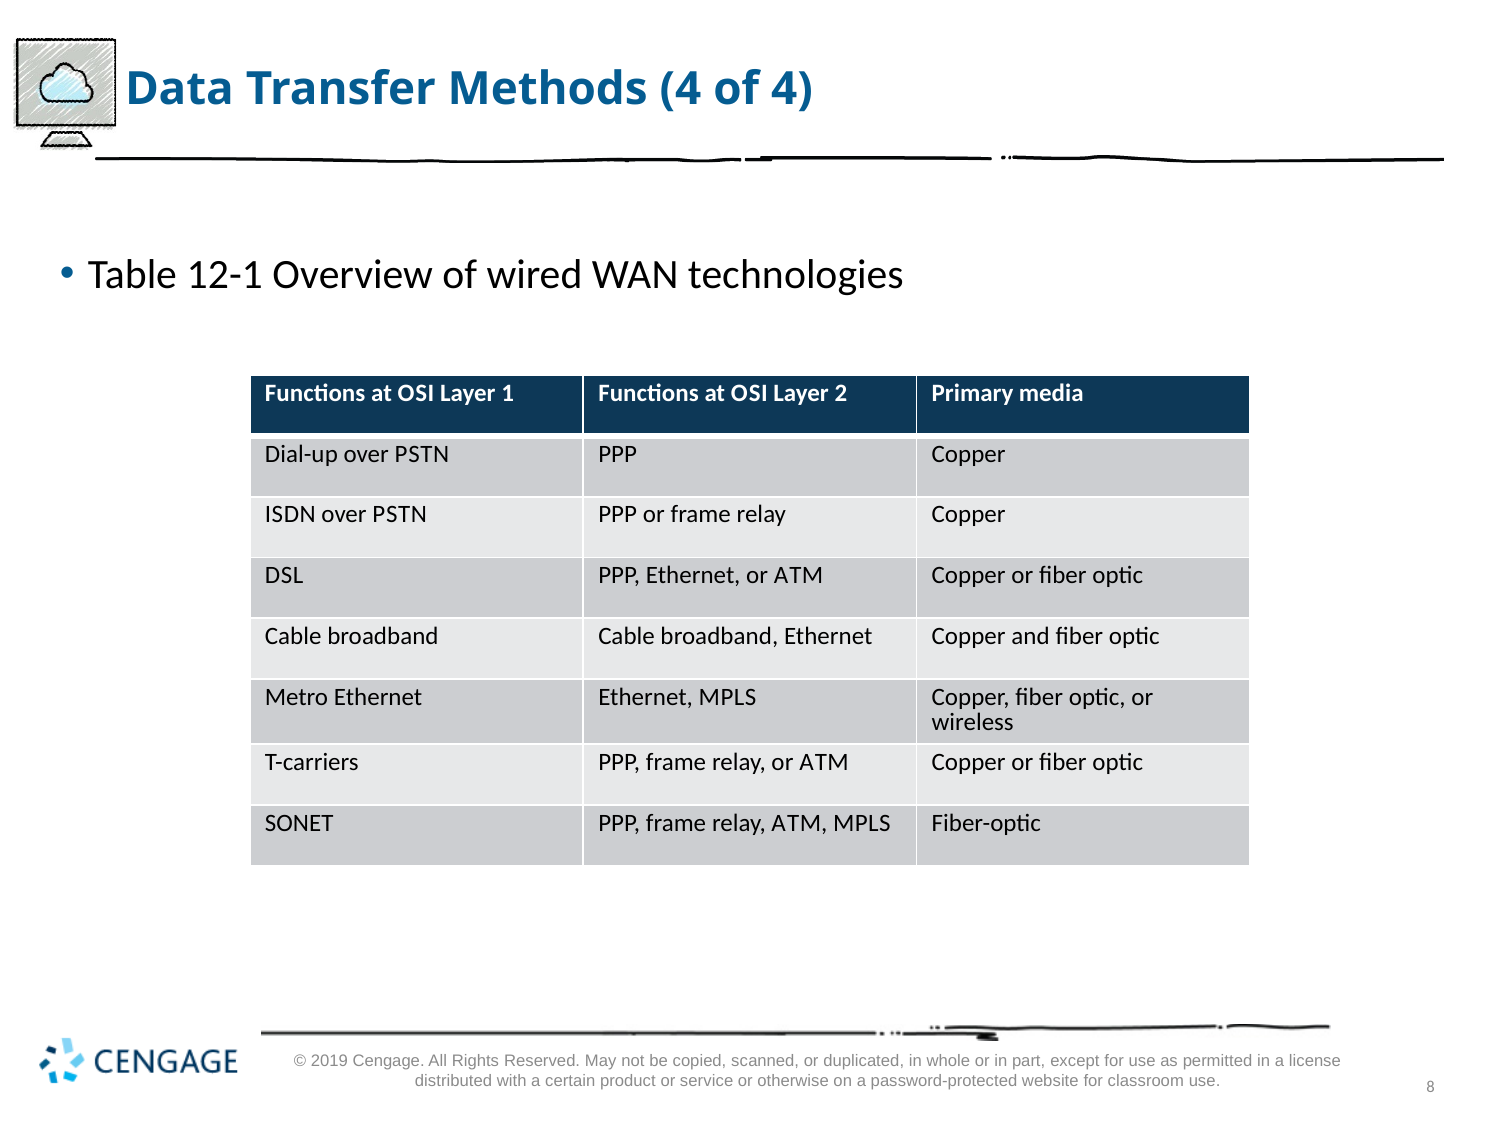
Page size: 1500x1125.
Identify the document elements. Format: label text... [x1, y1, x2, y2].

table_header Primary media [917, 376, 1249, 433]
table_cell T-carriers [251, 745, 582, 804]
table_cell PPP, Ethernet, or A T M [584, 558, 916, 617]
list Table 12-1 Overview of wired WAN technologies [59, 252, 1063, 298]
title Data Transfer Methods (4 of 4) [125, 66, 1442, 116]
table_cell Cable broadband, Ethernet [584, 619, 916, 678]
table_cell Dial-up over P S T N [251, 439, 582, 496]
table_header Functions at O S I Layer 2 [584, 376, 916, 433]
table_cell PPP, frame relay, or A T M [584, 745, 916, 804]
table_cell Metro Ethernet [251, 680, 582, 743]
table_cell Copper [917, 498, 1249, 557]
table_cell Copper and fiber optic [917, 619, 1249, 678]
table_cell D S L [251, 558, 582, 617]
table_cell Fiber-optic [917, 806, 1249, 865]
table_cell Copper or fiber optic [917, 558, 1249, 617]
table_cell Ethernet, M P L S [584, 680, 916, 743]
picture [261, 1024, 1331, 1041]
picture [95, 155, 1444, 163]
picture [13, 36, 117, 151]
footer © 2019 Cengage. All Rights Reserved. May not be copied, scanned, or duplicated, in whole or in part, except for use as permitted in a license distributed with a certain product or service or otherwise on a password-protected website for classroom use. [262, 1050, 1375, 1091]
table_cell PPP or frame relay [584, 498, 916, 557]
table_header Functions at O S I Layer 1 [251, 376, 582, 433]
picture [19, 1024, 250, 1096]
table_cell Copper [917, 439, 1249, 496]
table_cell PPP, frame relay, A T M, M P L S [584, 806, 916, 865]
table_cell I S D N over P S T N [251, 498, 582, 557]
table_cell SONET [251, 806, 582, 865]
table_cell Copper or fiber optic [917, 745, 1249, 804]
table_cell PPP [584, 439, 916, 496]
table_cell Copper, fiber optic, or wireless [917, 680, 1249, 743]
table_cell Cable broadband [251, 619, 582, 678]
